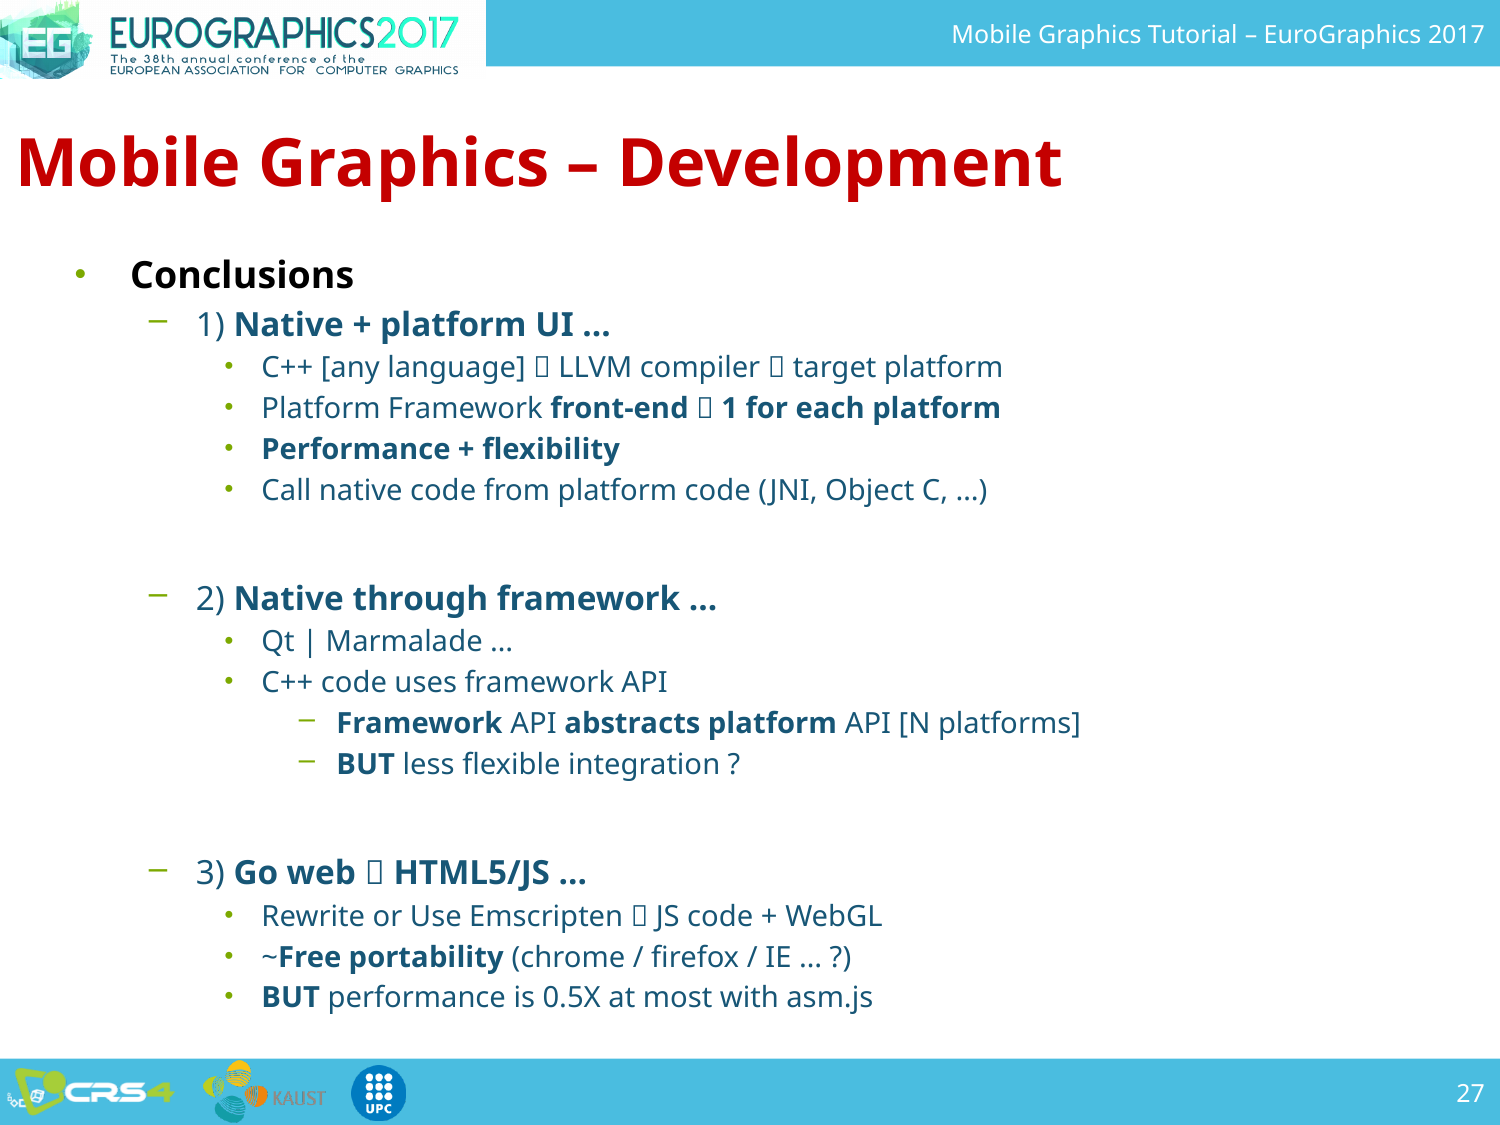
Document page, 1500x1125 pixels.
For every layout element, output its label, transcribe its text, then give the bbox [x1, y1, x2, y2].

picture [351, 1065, 406, 1121]
title Mobile Graphics – Development [0, 77, 1442, 241]
picture [203, 1060, 326, 1123]
picture [1, 1064, 180, 1119]
list Conclusions 1) Native + platform UI … C++ [any language]  LLVM compiler  target platform Platform Framework front-end  1 for each platform Performance + flexibility Call native code from platform code (JNI, Object C, …) 2) Native through framework … Qt | Marmalade … C++ code uses framework API Framework API abstracts platform API [N platforms] BUT less flexible integration ? 3) Go web  HTML5/JS … Rewrite or Use Emscripten  JS code + WebGL ~Free portability (chrome / firefox / IE … ?) BUT performance is 0.5X at most with asm.js [58, 243, 1500, 1047]
picture [0, 0, 486, 77]
slide_number 27 [1187, 1070, 1500, 1109]
